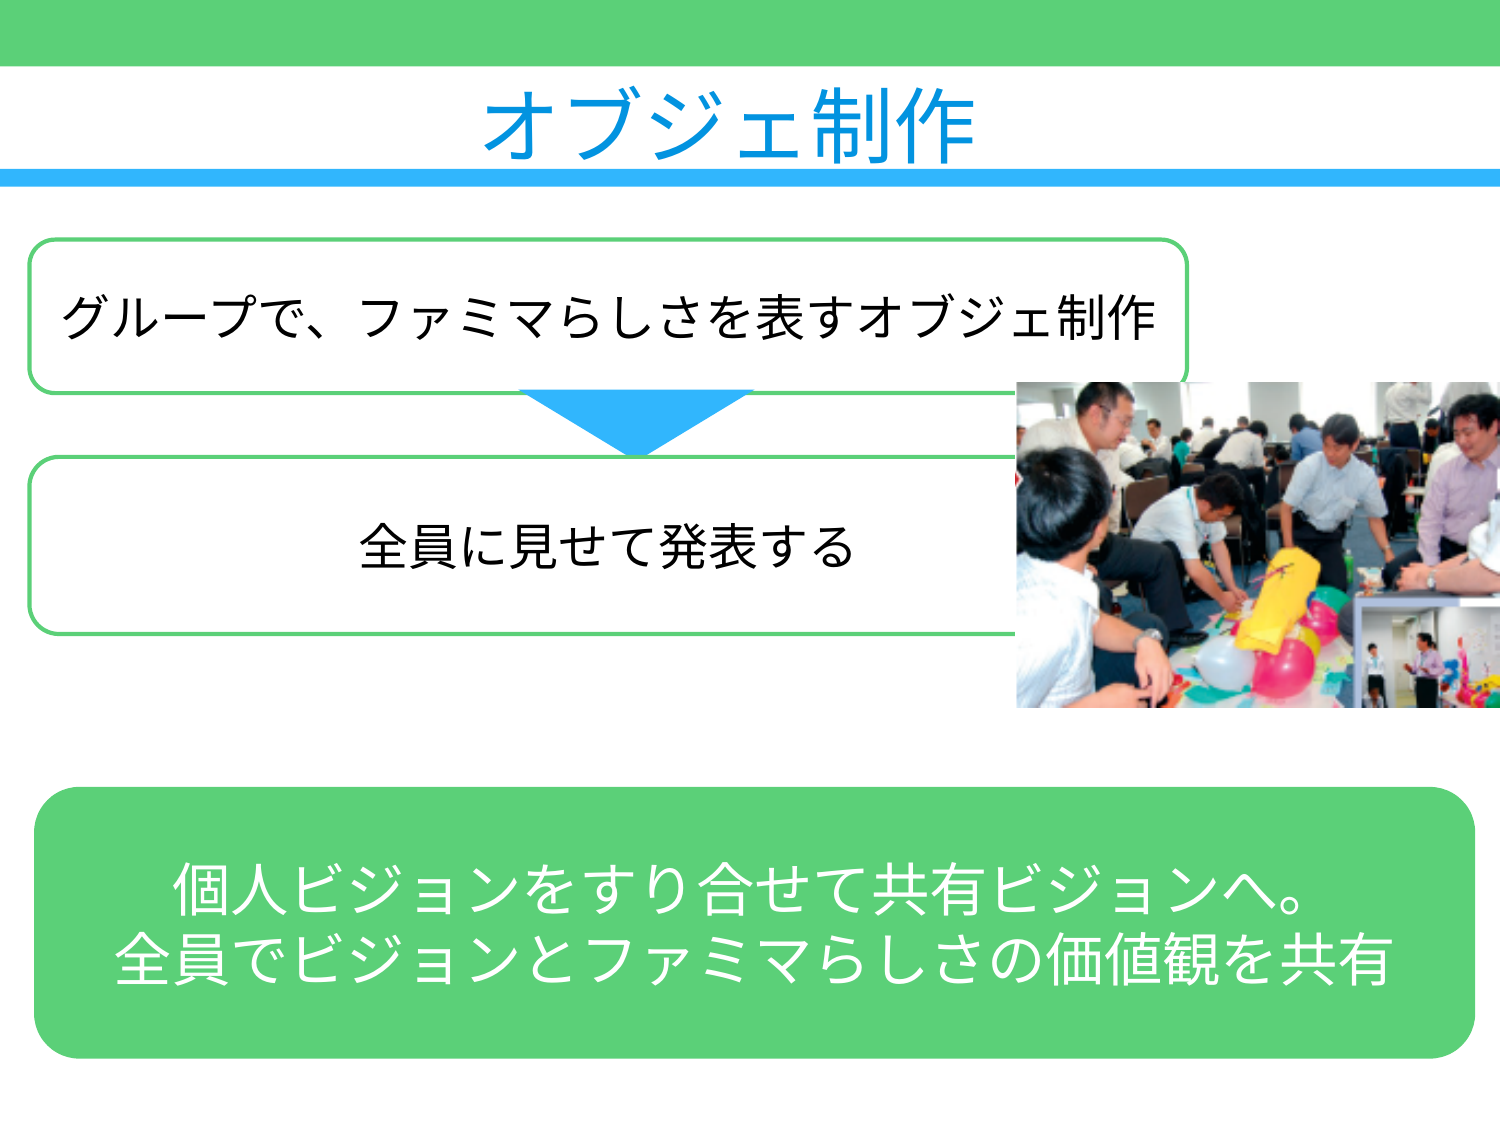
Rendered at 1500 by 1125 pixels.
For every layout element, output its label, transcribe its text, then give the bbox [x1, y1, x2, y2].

text_box 個人ビジョンをすり合せて共有ビジョンへ。 全員でビジョンとファミマらしさの価値観を共有 [31, 784, 1478, 1061]
text_box [0, 167, 1500, 189]
picture [1015, 382, 1500, 709]
text_box [516, 387, 757, 454]
title オブジェ制作 [64, 70, 1390, 167]
text_box [0, 0, 1500, 68]
text_box グループで、ファミマらしさを表すオブジェ制作 [27, 237, 1190, 396]
text_box 全員に見せて発表する [27, 454, 1010, 637]
